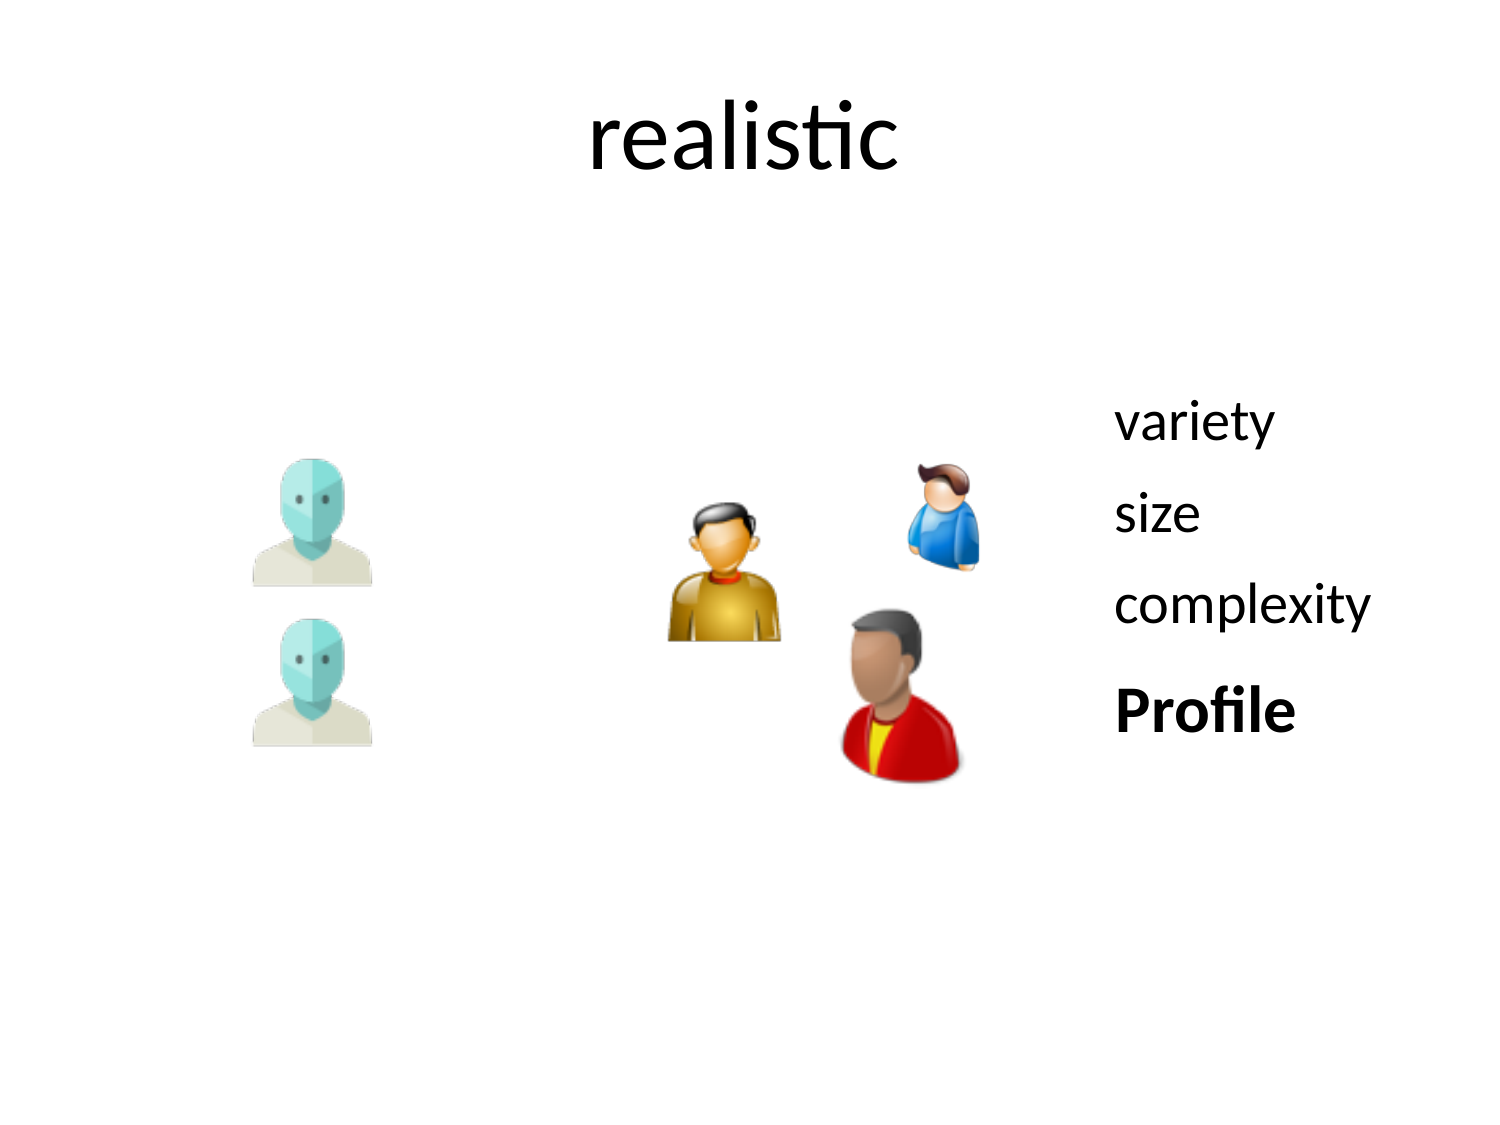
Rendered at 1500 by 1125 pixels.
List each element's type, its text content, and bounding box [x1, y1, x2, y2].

text_box variety [1099, 375, 1400, 460]
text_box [237, 443, 389, 756]
text_box size [1099, 466, 1400, 552]
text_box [649, 460, 1003, 789]
text_box complexity [1099, 558, 1400, 643]
text_box Profile [1101, 658, 1402, 754]
text_box realistic [74, 62, 1413, 198]
